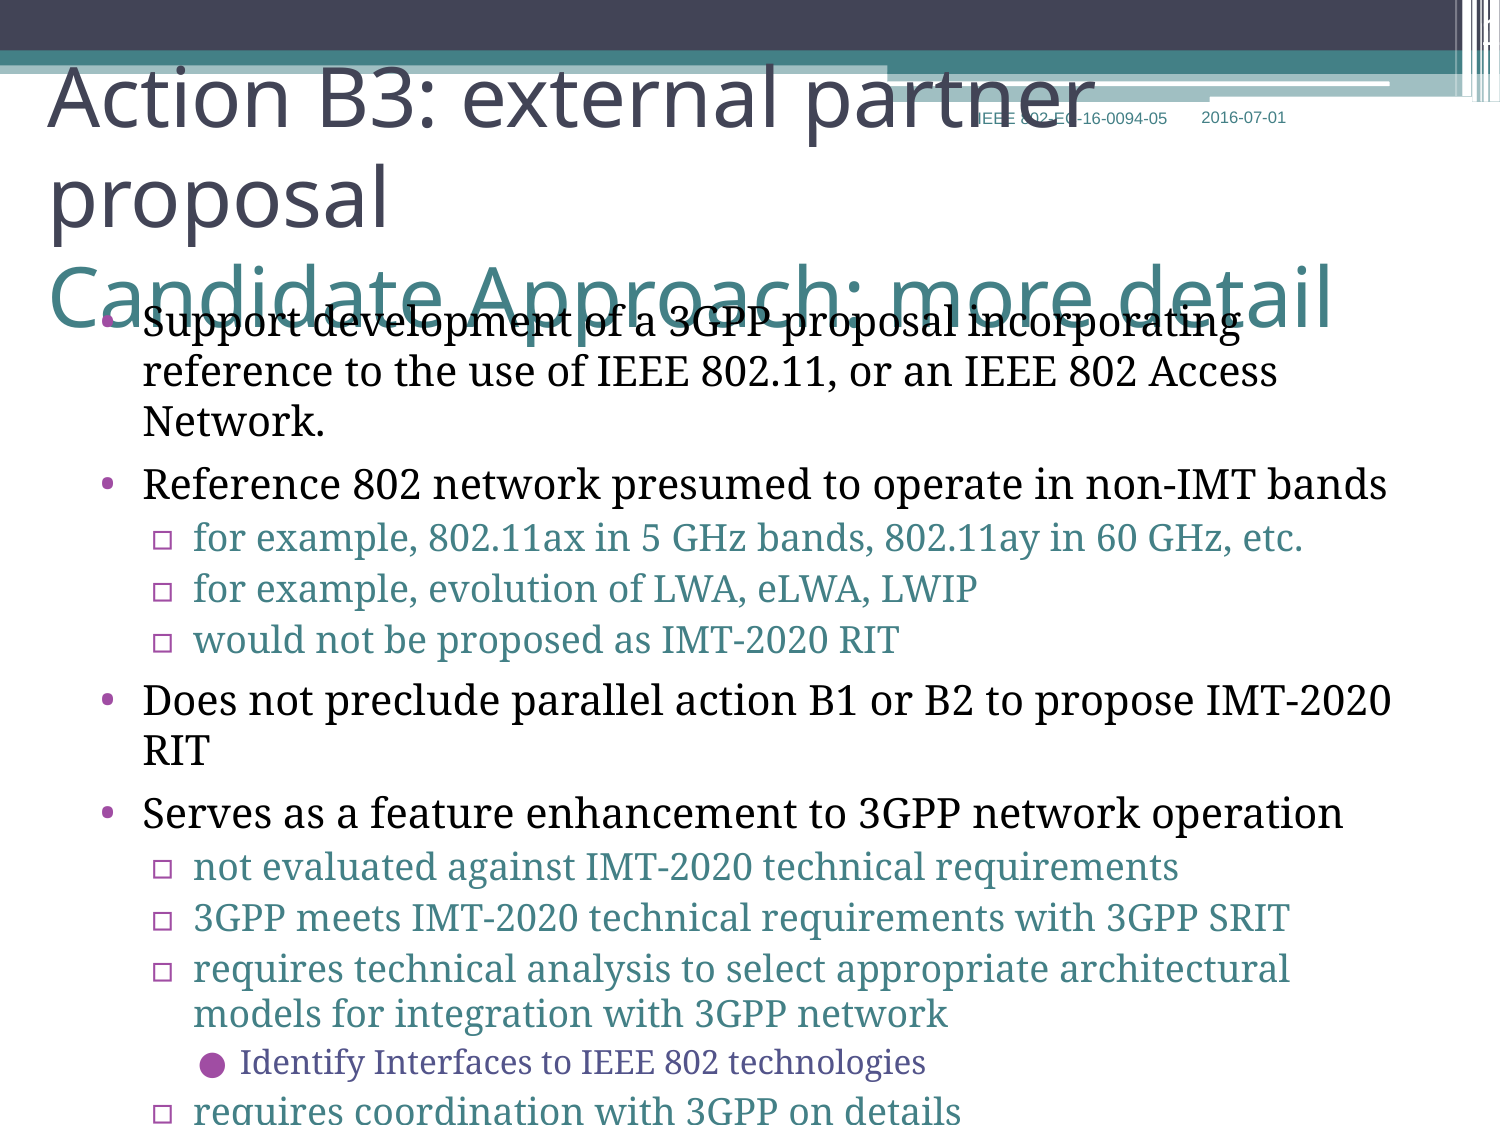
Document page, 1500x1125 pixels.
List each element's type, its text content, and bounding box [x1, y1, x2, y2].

text_box [1490, 61, 1500, 102]
list Support development of a 3GPP proposal incorporating reference to the use of IEEE 802.11, or an IEEE 802 Access Network. Reference 802 network presumed to operate in non-IMT bands for example, 802.11ax in 5 GHz bands, 802.11ay in 60 GHz, etc. for example, evolution of LWA, eLWA, LWIP would not be proposed as IMT-2020 RIT Does not preclude parallel action B1 or B2 to propose IMT-2020 RIT Serves as a feature enhancement to 3GPP network operation not evaluated against IMT-2020 technical requirements 3GPP meets IMT-2020 technical requirements with 3GPP SRIT requires technical analysis to select appropriate architectural models for integration with 3GPP network Identify Interfaces to IEEE 802 technologies requires coordination with 3GPP on details [74, 286, 1426, 1079]
title Action B3: external partner proposal Candidate Approach: more detail [39, 136, 1473, 251]
text_box [1462, 61, 1472, 96]
text_box 17 [1343, 0, 1500, 61]
